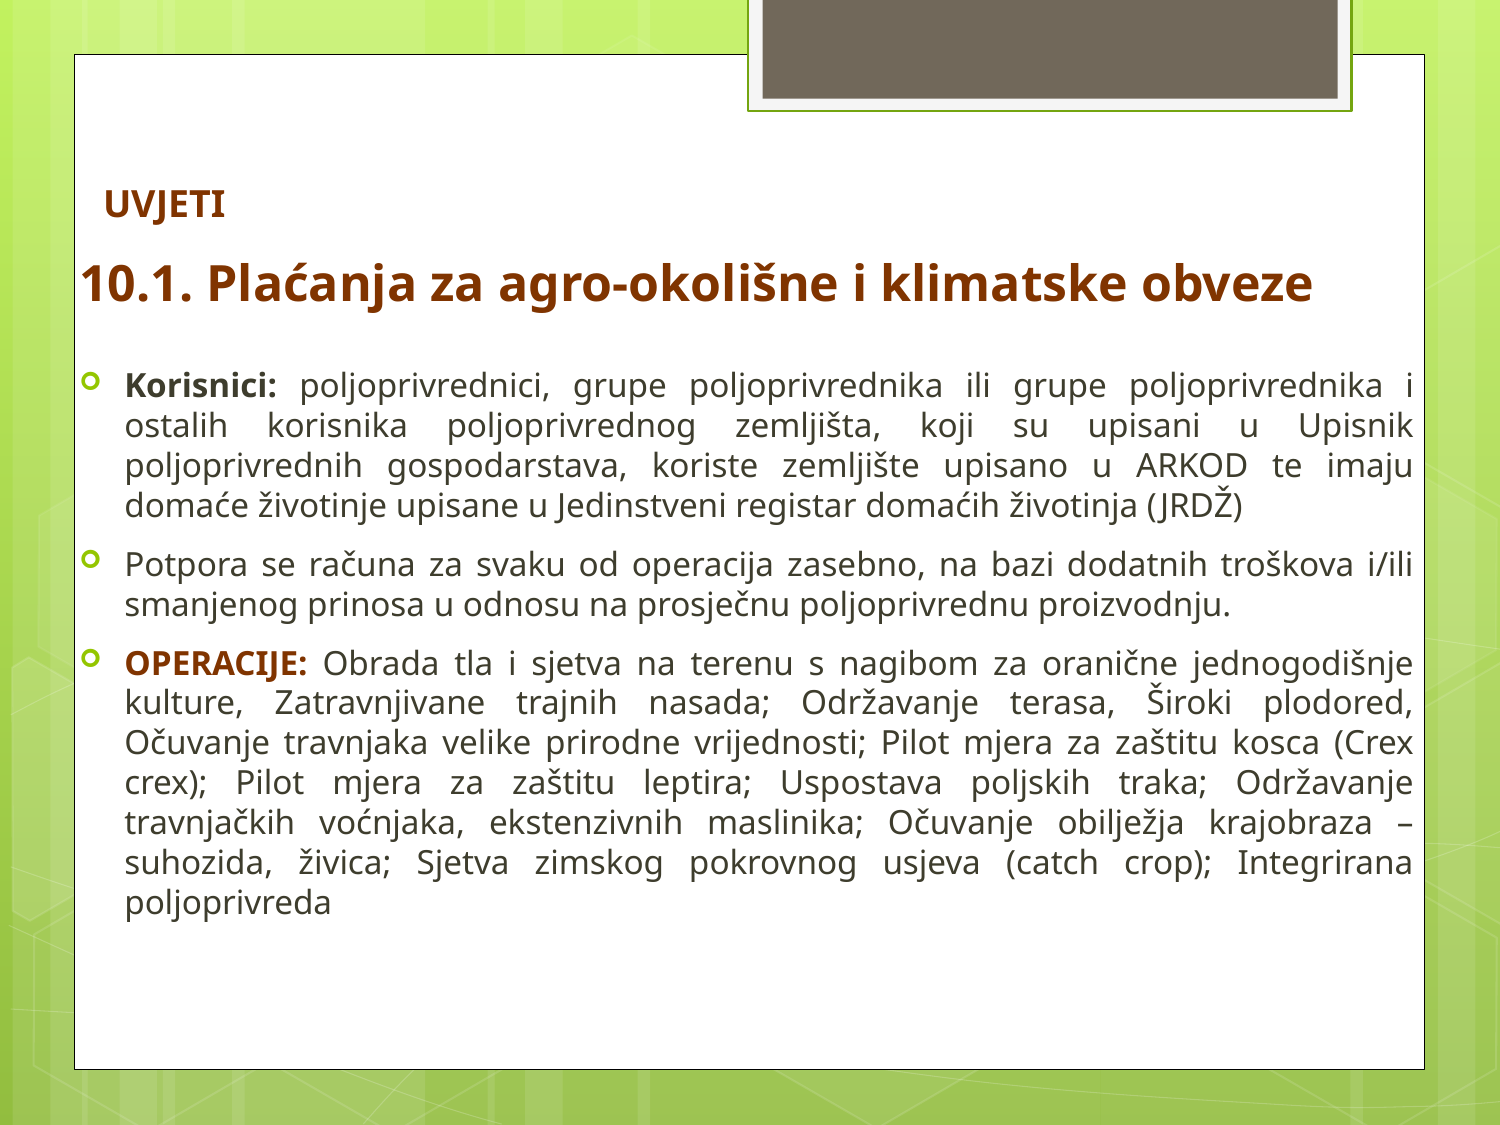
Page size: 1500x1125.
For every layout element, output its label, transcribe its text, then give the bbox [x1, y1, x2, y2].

text_box UVJETI [88, 173, 1341, 233]
list 10.1. Plaćanja za agro-okolišne i klimatske obveze Korisnici: poljoprivrednici, grupe poljoprivrednika ili grupe poljoprivrednika i ostalih korisnika poljoprivrednog zemljišta, koji su upisani u Upisnik poljoprivrednih gospodarstava, koriste zemljište upisano u ARKOD te imaju domaće životinje upisane u Jedinstveni registar domaćih životinja (JRDŽ) Potpora se računa za svaku od operacija zasebno, na bazi dodatnih troškova i/ili smanjenog prinosa u odnosu na prosječnu poljoprivrednu proizvodnju. OPERACIJE: Obrada tla i sjetva na terenu s nagibom za oranične jednogodišnje kulture, Zatravnjivane trajnih nasada; Održavanje terasa, Široki plodored, Očuvanje travnjaka velike prirodne vrijednosti; Pilot mjera za zaštitu kosca (Crex crex); Pilot mjera za zaštitu leptira; Uspostava poljskih traka; Održavanje travnjačkih voćnjaka, ekstenzivnih maslinika; Očuvanje obilježja krajobraza – suhozida, živica; Sjetva zimskog pokrovnog usjeva (catch crop); Integrirana poljoprivreda [53, 243, 1431, 988]
